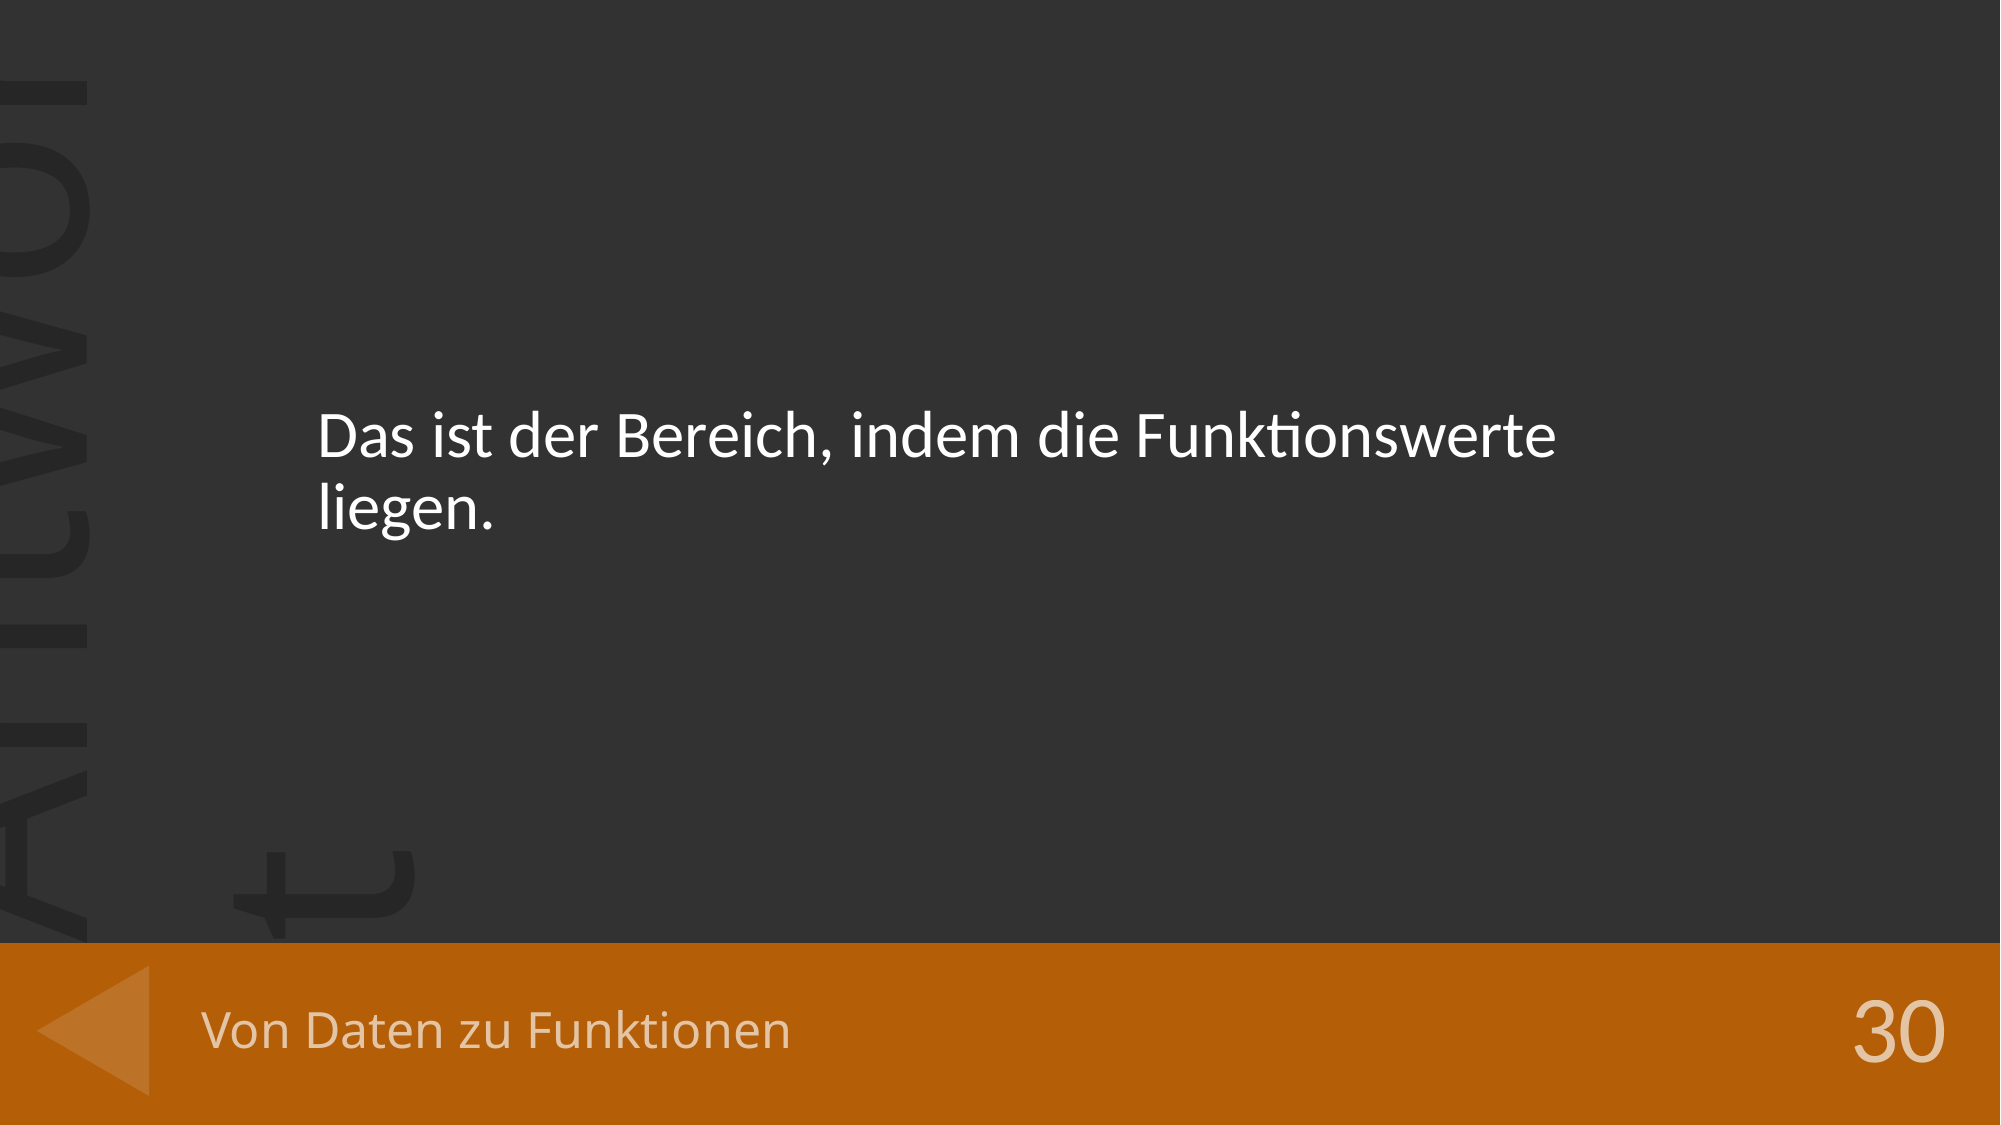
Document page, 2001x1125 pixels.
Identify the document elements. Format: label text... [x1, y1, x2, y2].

list 30 [1494, 967, 1963, 1097]
title Von Daten zu Funktionen [185, 967, 1494, 1097]
list Das ist der Bereich, indem die Funktionswerte liegen. [302, 307, 1760, 636]
